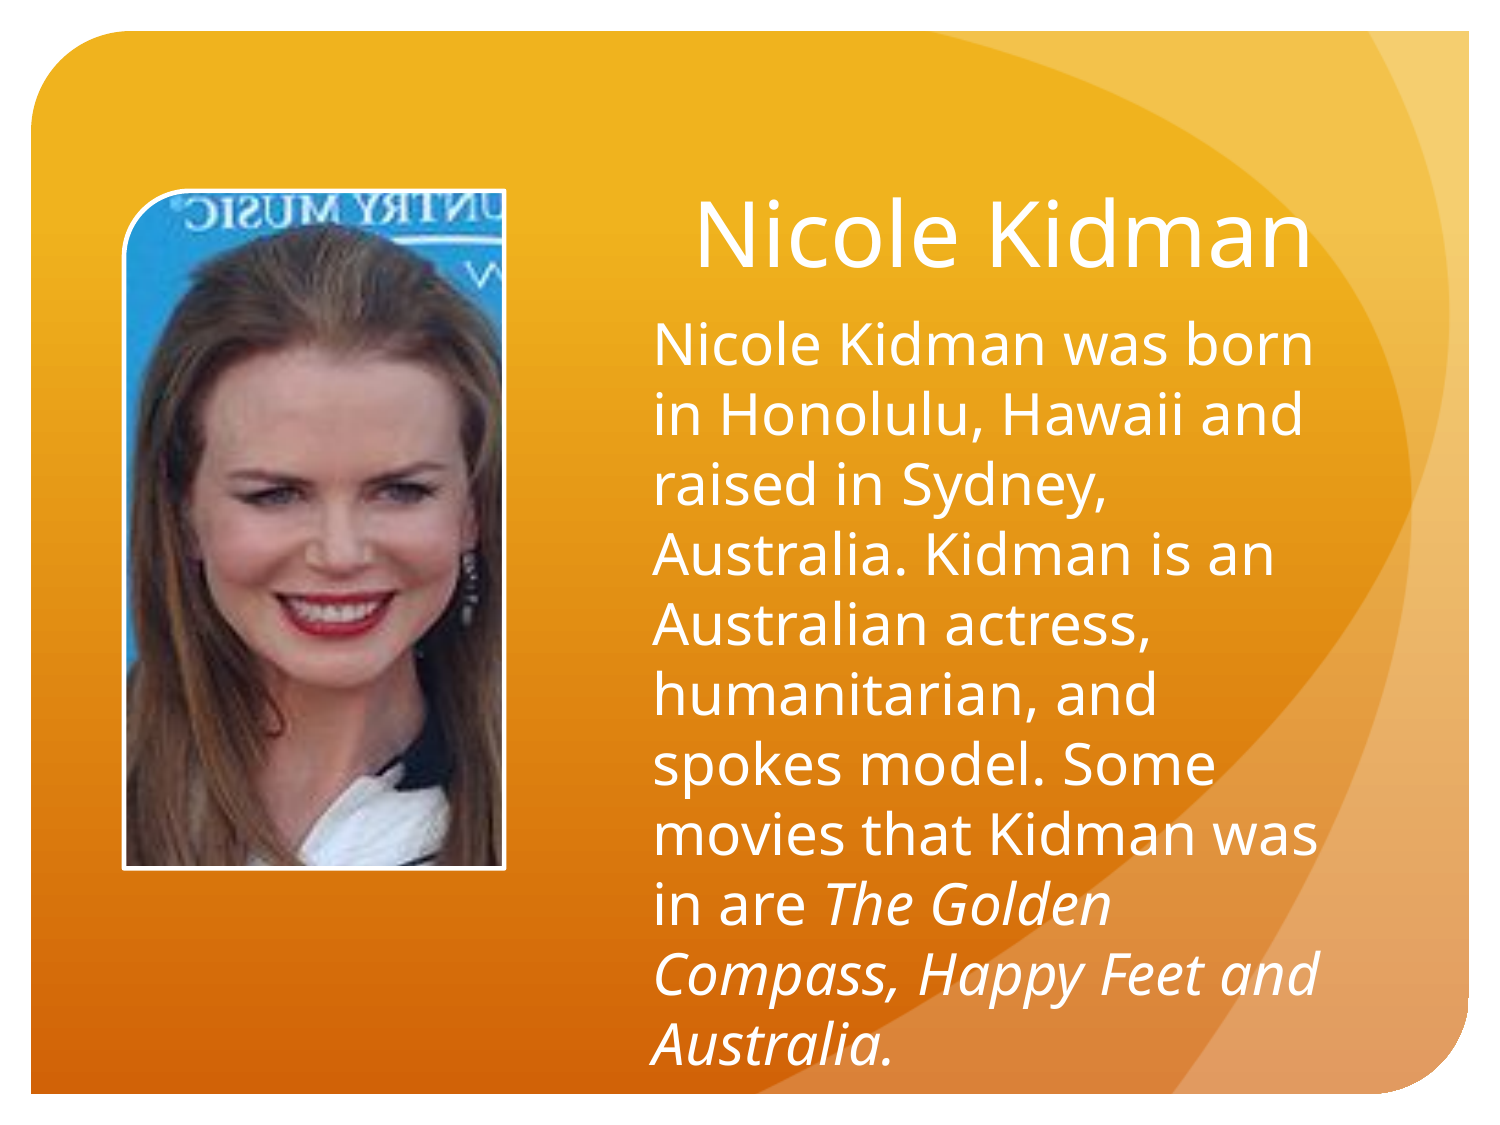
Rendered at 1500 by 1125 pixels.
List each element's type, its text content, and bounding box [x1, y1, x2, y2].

picture [73, 30, 1474, 1095]
list Nicole Kidman was born in Honolulu, Hawaii and raised in Sydney, Australia. Kidman is an Australian actress, humanitarian, and spokes model. Some movies that Kidman was in are The Golden Compass, Happy Feet and Australia. [637, 299, 1372, 925]
title Nicole Kidman [637, 87, 1372, 293]
